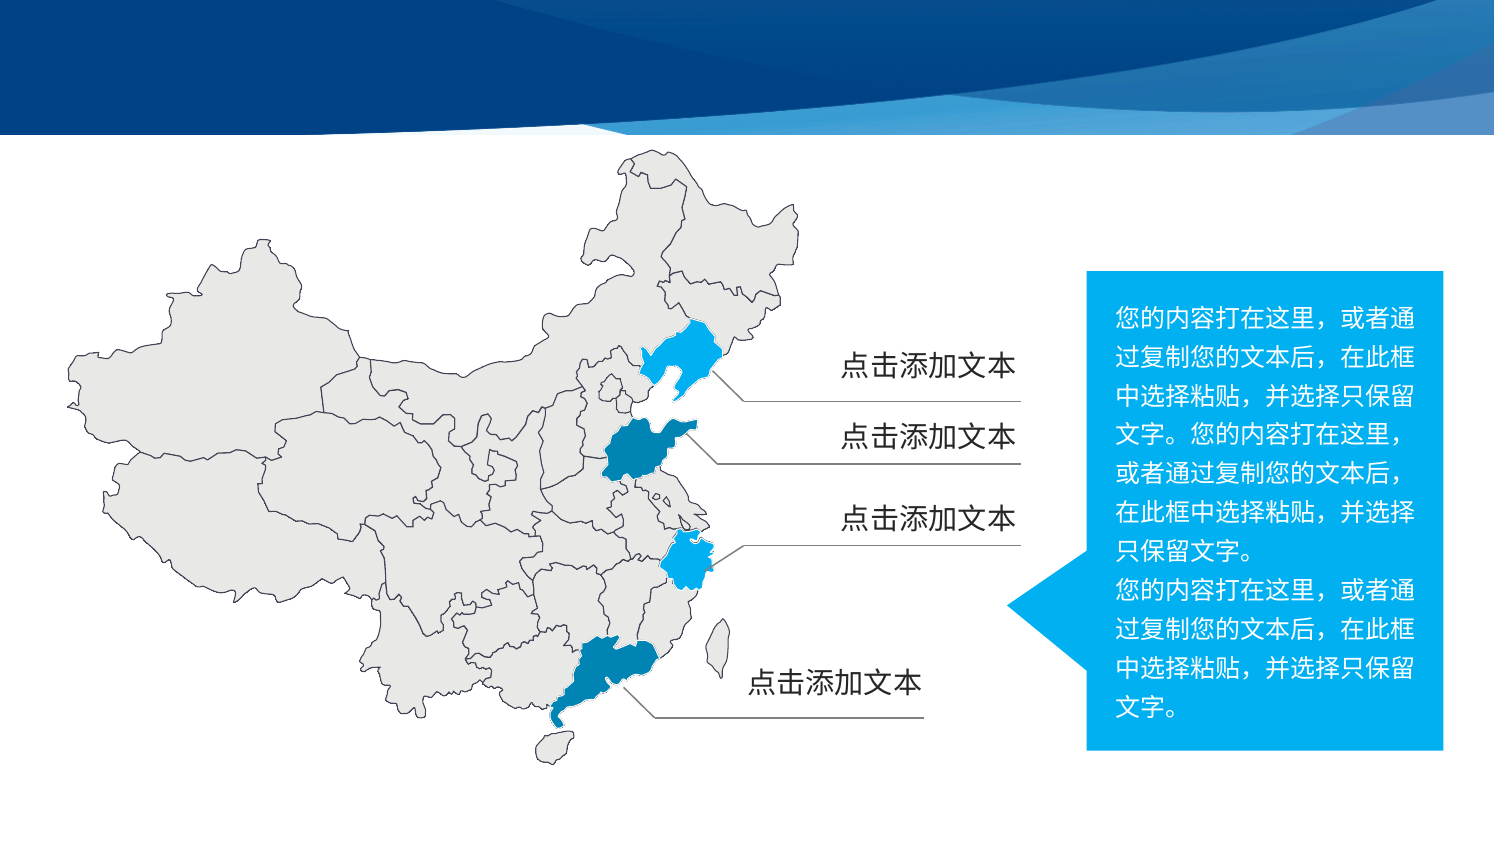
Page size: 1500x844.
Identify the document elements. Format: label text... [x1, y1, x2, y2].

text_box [67, 149, 799, 765]
text_box 点击添加文本 [803, 658, 935, 705]
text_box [704, 545, 744, 572]
text_box 点击添加文本 [829, 494, 1028, 542]
text_box 点击添加文本 [829, 413, 1028, 460]
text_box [623, 687, 655, 719]
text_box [712, 370, 744, 402]
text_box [686, 433, 718, 465]
picture [0, 0, 1494, 135]
text_box 点击添加文本 [829, 342, 1028, 389]
text_box 您的内容打在这里，或者通过复制您的文本后，在此框中选择粘贴，并选择只保留文字。您的内容打在这里，或者通过复制您的文本后，在此框中选择粘贴，并选择只保留文字。 您的内容打在这里，或者通过复制您的文本后，在此框中选择粘贴，并选择只保留文字。 [1104, 287, 1444, 727]
text_box [1004, 268, 1446, 753]
